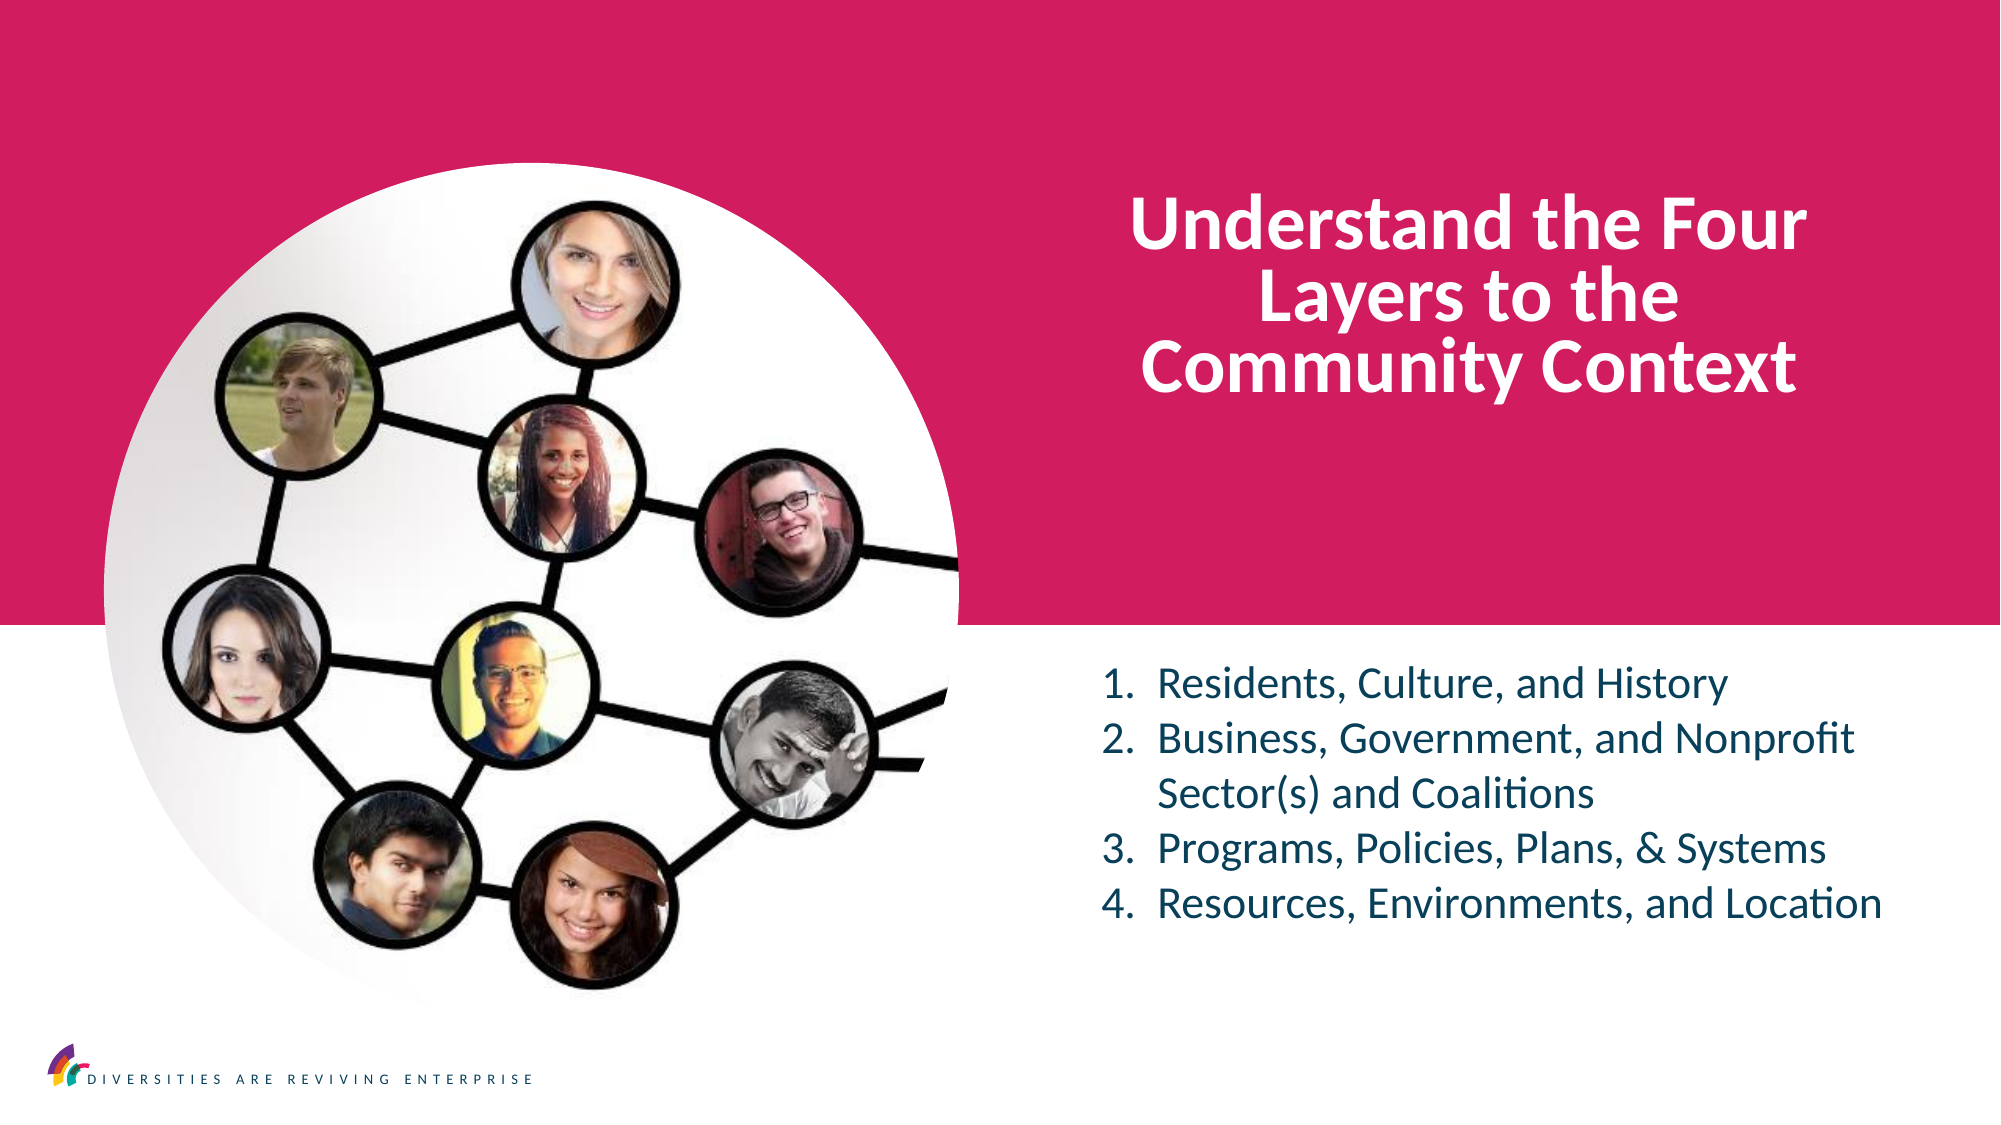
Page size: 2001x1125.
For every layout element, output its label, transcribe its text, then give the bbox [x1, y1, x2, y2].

list Understand the Four Layers to the Community Context [1055, 142, 1885, 458]
text_box Residents, Culture, and History Business, Government, and Nonprofit Sector(s) and Coalitions Programs, Policies, Plans, & Systems Resources, Environments, and Location [1086, 645, 1928, 991]
picture [103, 162, 959, 1018]
